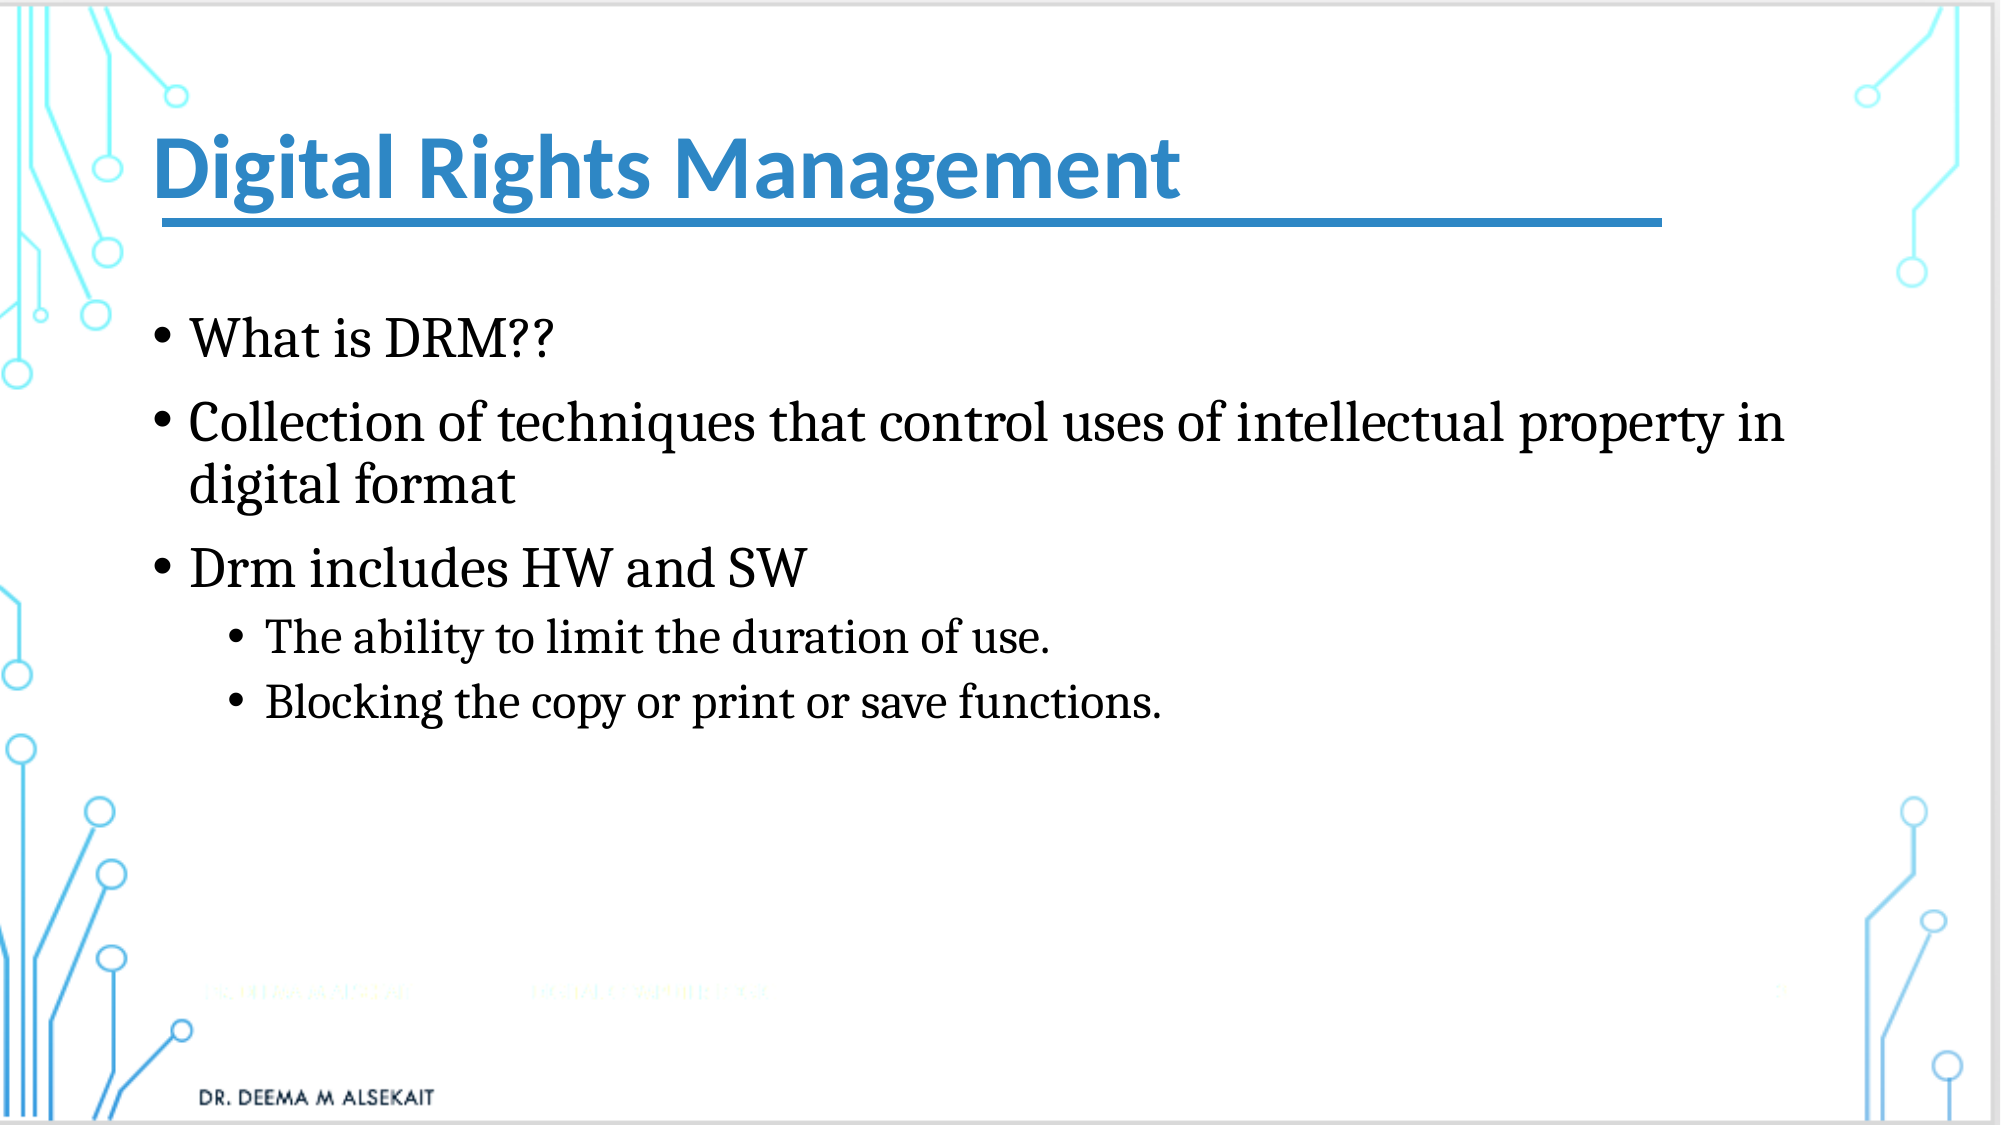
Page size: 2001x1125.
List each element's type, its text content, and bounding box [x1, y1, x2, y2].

list What is DRM?? Collection of techniques that control uses of intellectual property in digital format Drm includes HW and SW The ability to limit the duration of use. Blocking the copy or print or save functions. [137, 299, 1863, 1014]
title Digital Rights Management [137, 59, 1863, 278]
picture [0, 0, 2001, 1125]
